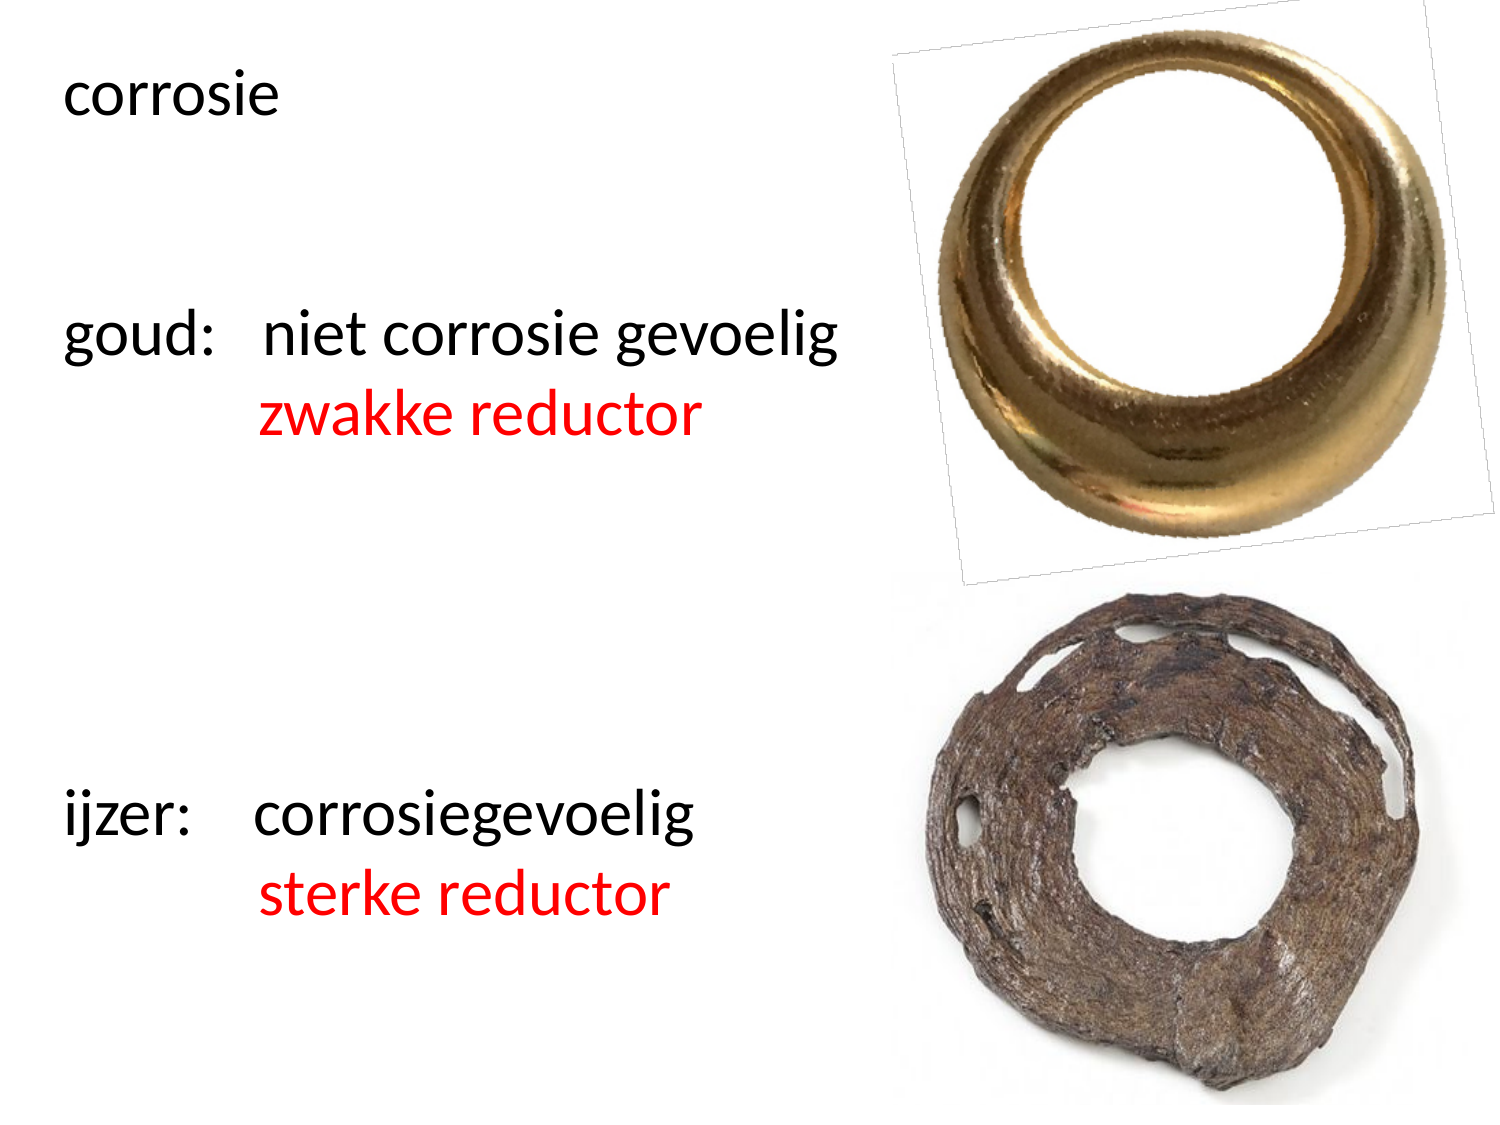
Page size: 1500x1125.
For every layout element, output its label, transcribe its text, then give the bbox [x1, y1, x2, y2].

text_box corrosie goud: niet corrosie gevoelig zwakke reductor ijzer: corrosiegevoelig sterke reductor [48, 41, 947, 937]
picture [891, 0, 1493, 1105]
